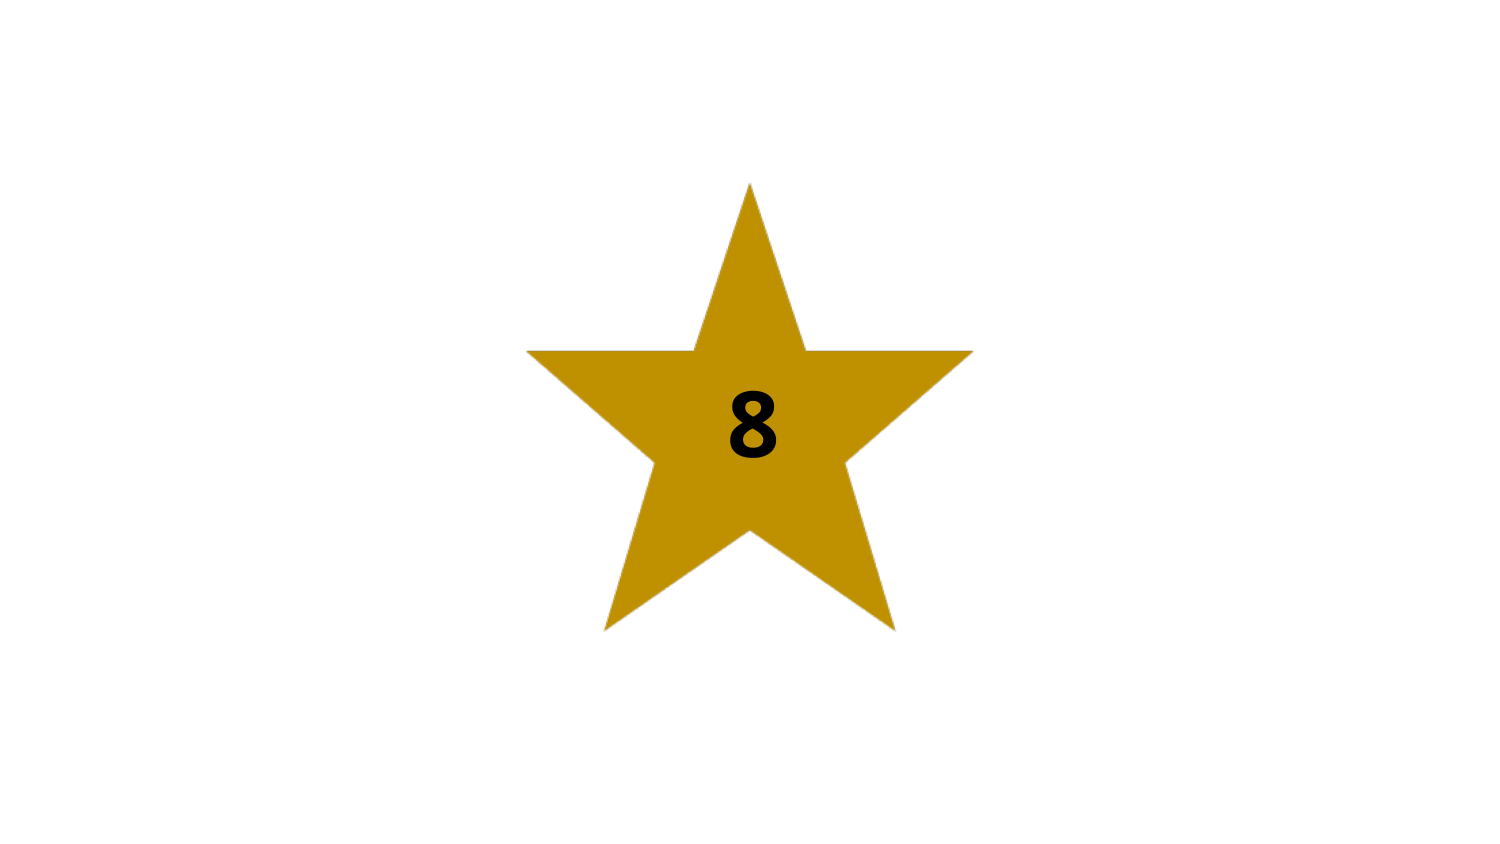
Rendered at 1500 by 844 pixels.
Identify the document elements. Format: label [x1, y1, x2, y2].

text_box [490, 148, 1010, 668]
